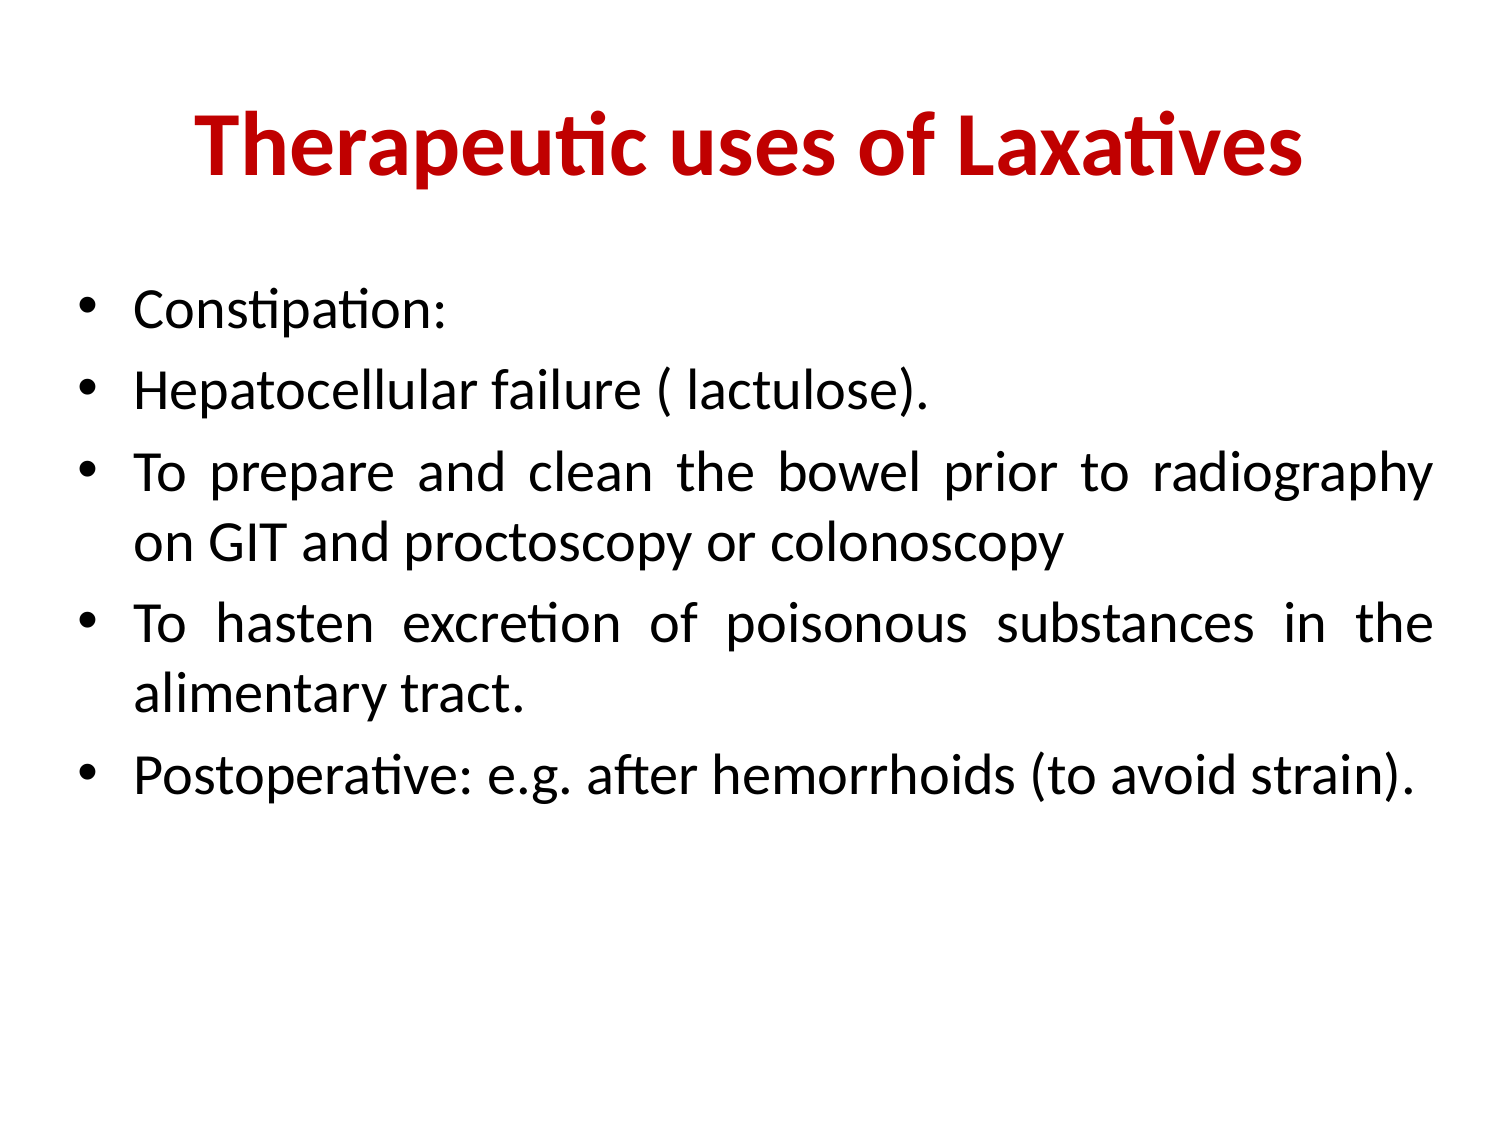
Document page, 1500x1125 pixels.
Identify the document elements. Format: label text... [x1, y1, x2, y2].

title Therapeutic uses of Laxatives [75, 45, 1425, 233]
list Constipation: Hepatocellular failure ( lactulose). To prepare and clean the bowel prior to radiography on GIT and proctoscopy or colonoscopy To hasten excretion of poisonous substances in the alimentary tract. Postoperative: e.g. after hemorrhoids (to avoid strain). [62, 262, 1450, 1005]
